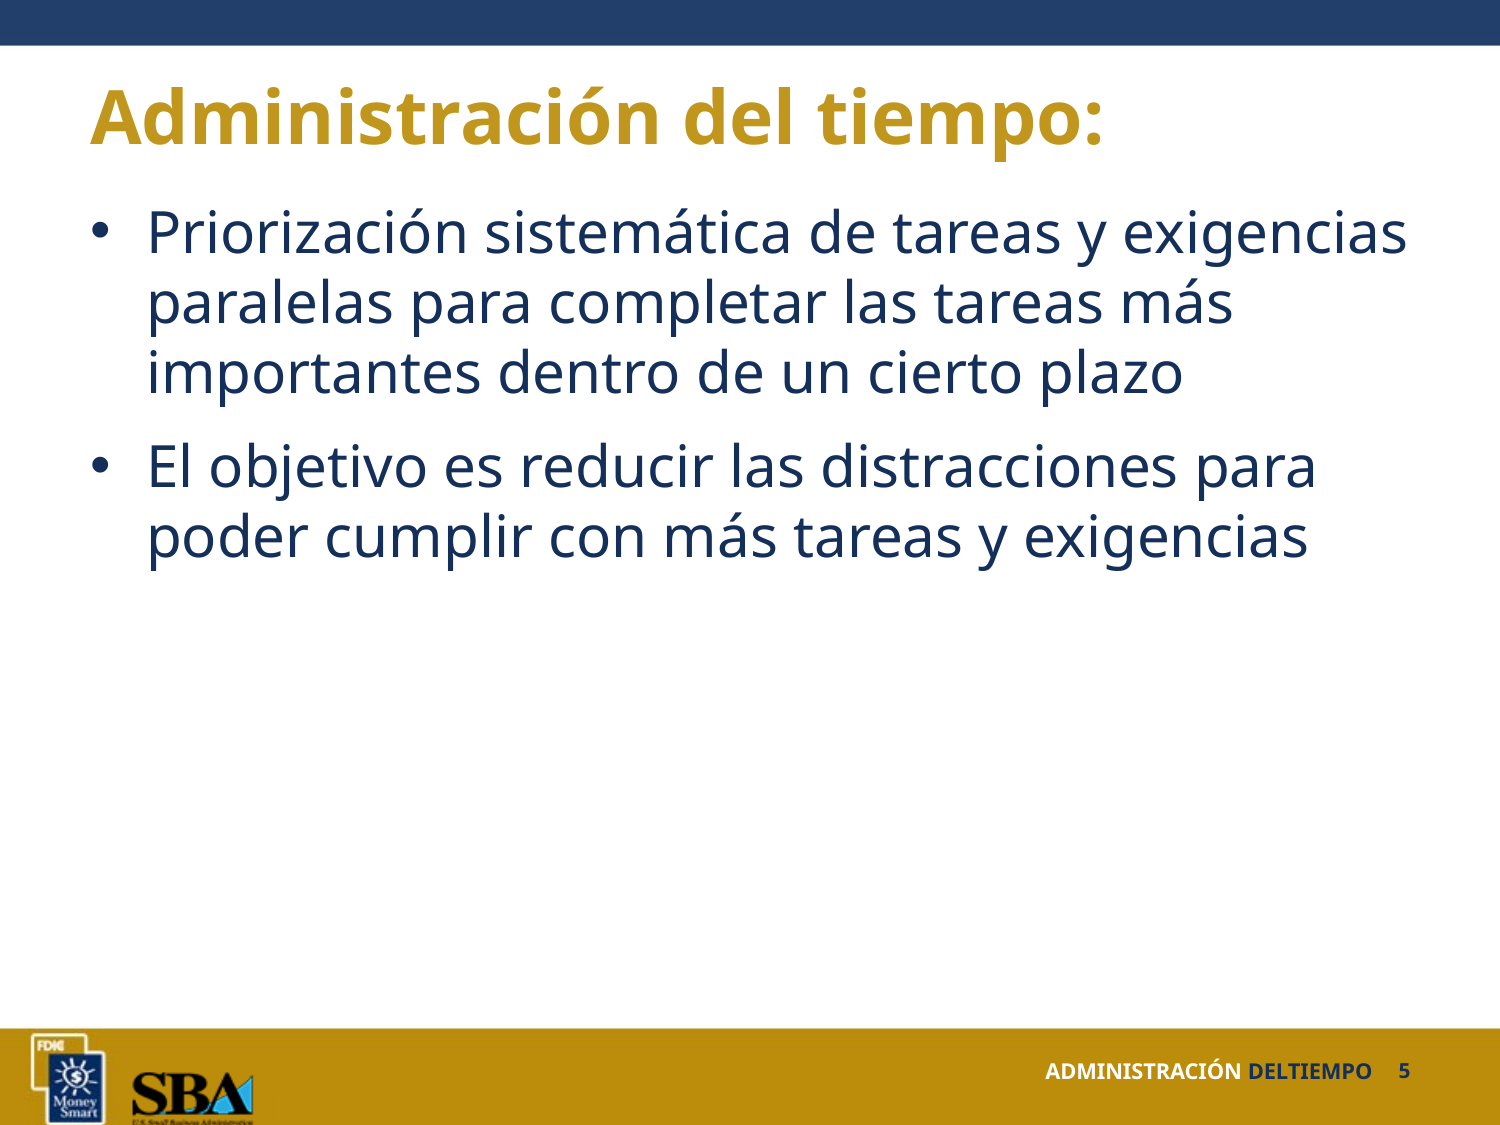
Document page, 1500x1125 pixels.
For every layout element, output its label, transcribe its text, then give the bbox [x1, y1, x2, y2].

picture [0, 0, 1500, 1125]
list Priorización sistemática de tareas y exigencias paralelas para completar las tareas más importantes dentro de un cierto plazo El objetivo es reducir las distracciones para poder cumplir con más tareas y exigencias [74, 187, 1426, 888]
title Administración del tiempo: [74, 62, 1426, 163]
